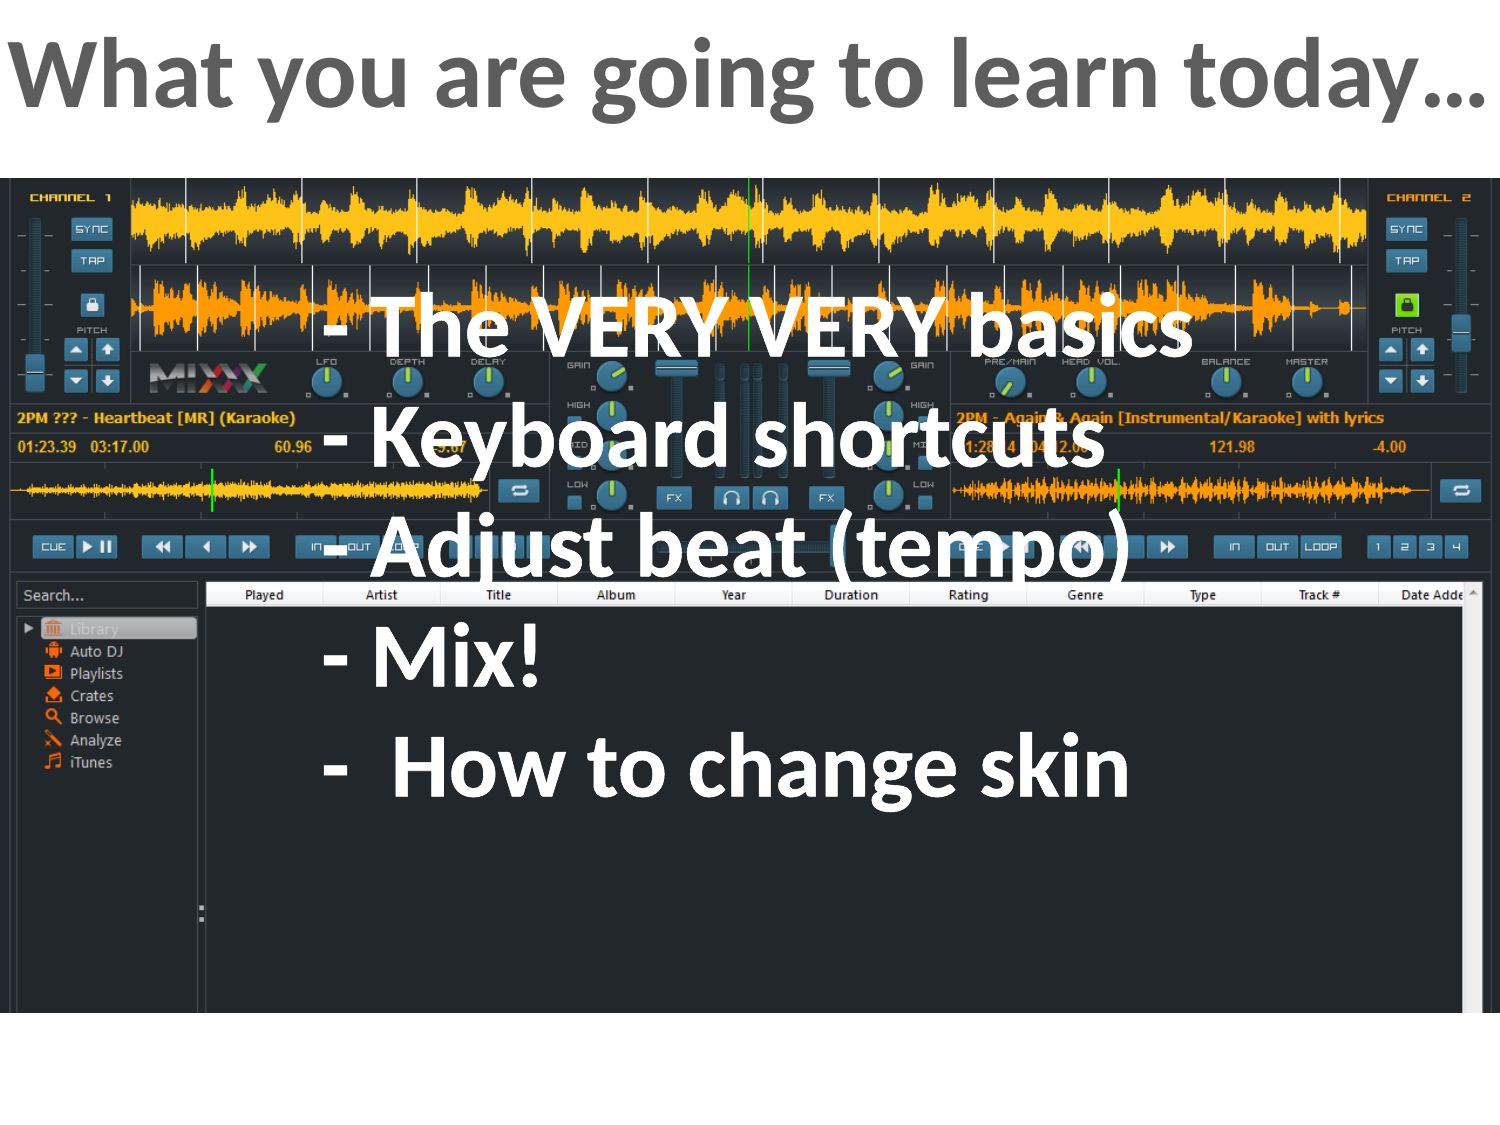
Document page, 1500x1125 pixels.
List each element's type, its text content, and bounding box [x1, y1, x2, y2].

text_box What you are going to learn today… [0, 0, 1500, 135]
picture [0, 178, 1500, 1013]
